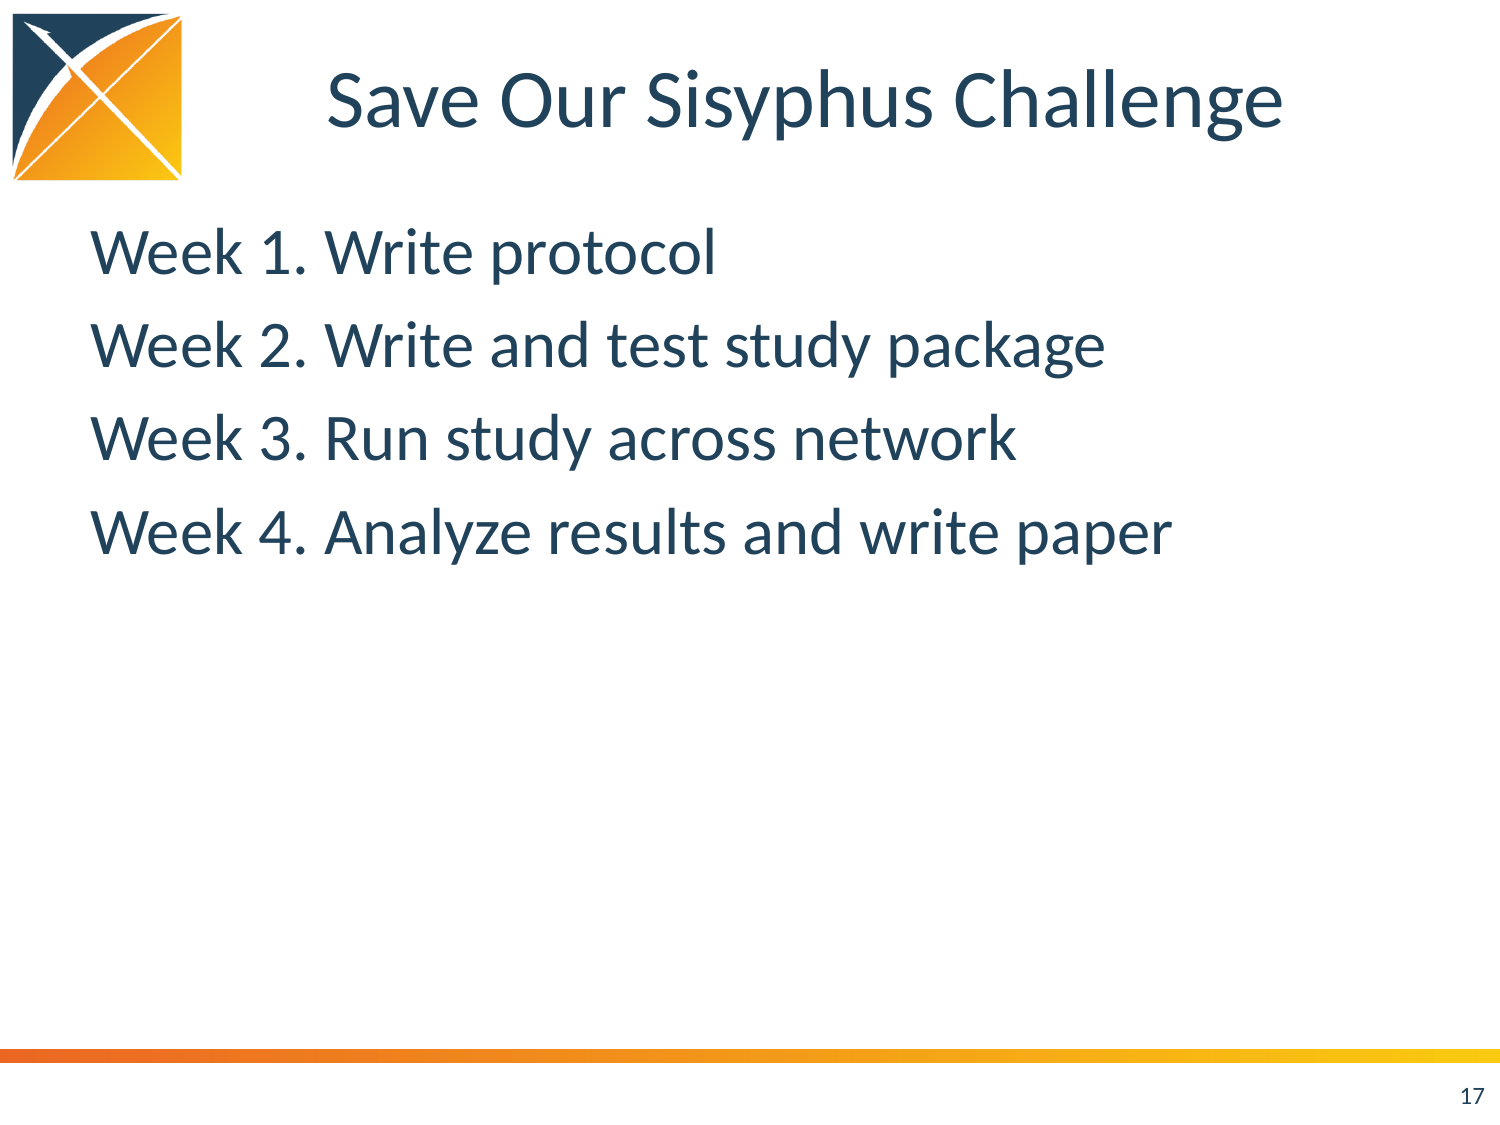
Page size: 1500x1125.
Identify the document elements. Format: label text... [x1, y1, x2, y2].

picture [0, 0, 206, 200]
title Save Our Sisyphus Challenge [187, 24, 1425, 163]
list Week 1. Write protocol Week 2. Write and test study package Week 3. Run study across network Week 4. Analyze results and write paper [75, 200, 1425, 1005]
slide_number 17 [1149, 1065, 1500, 1125]
